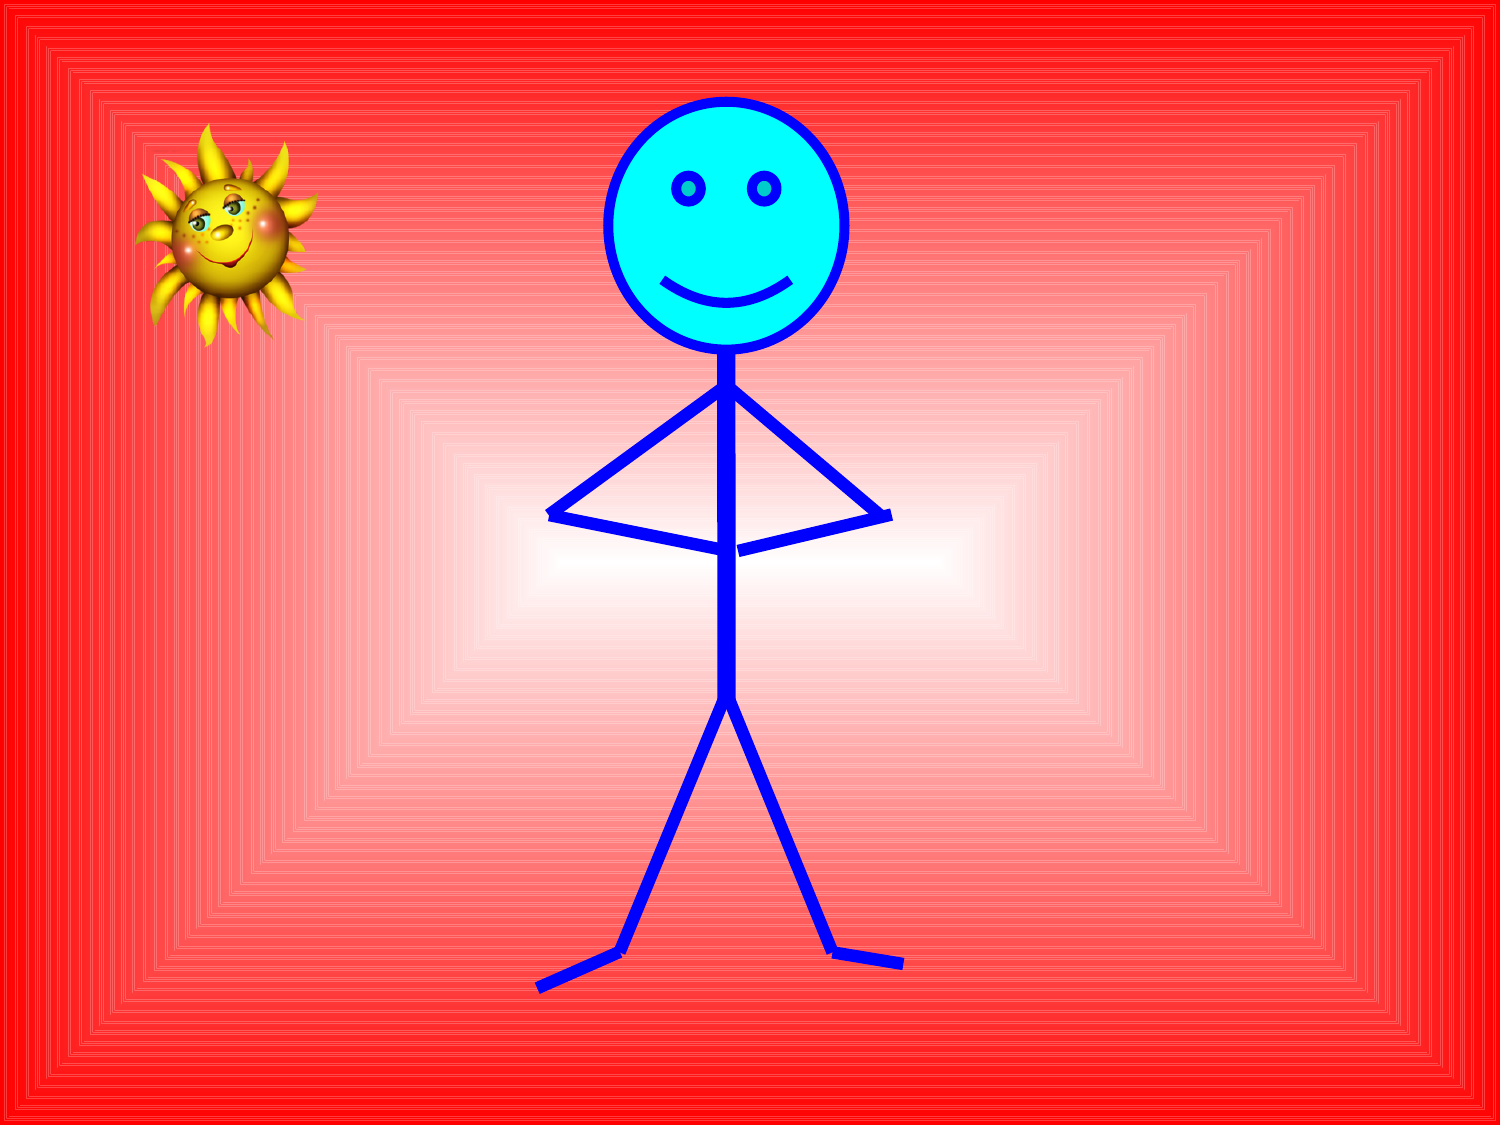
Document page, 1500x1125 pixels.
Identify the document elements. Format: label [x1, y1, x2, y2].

text_box [608, 101, 845, 350]
picture [117, 117, 325, 355]
